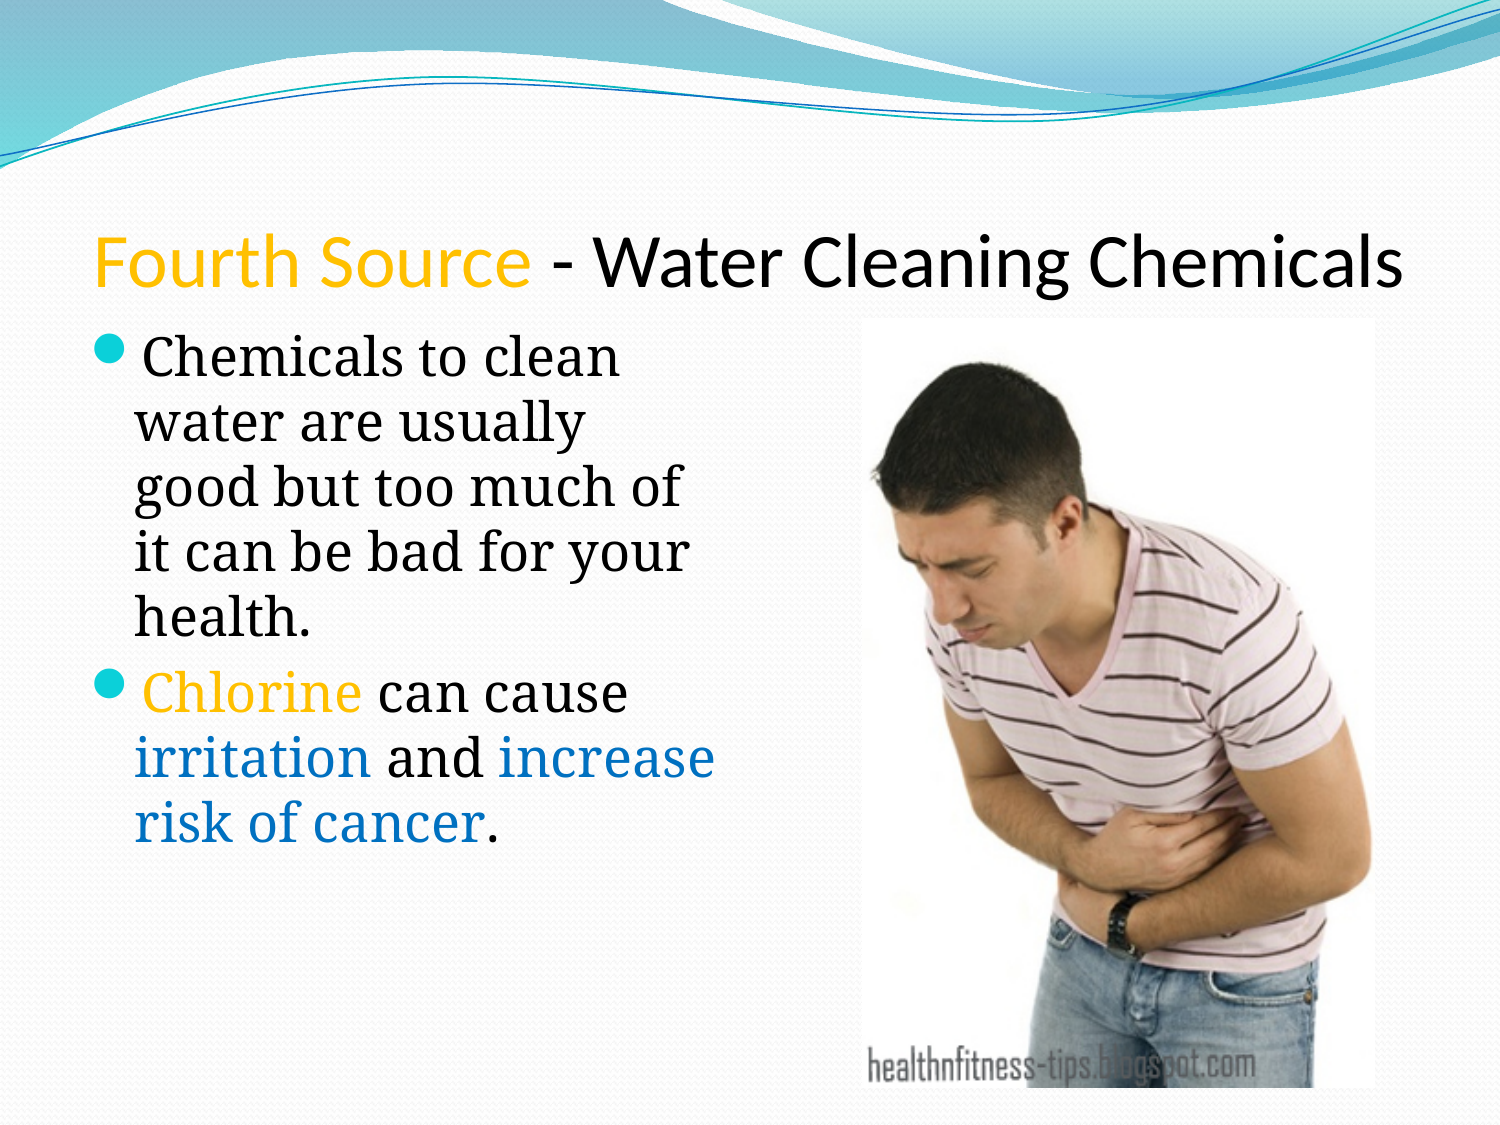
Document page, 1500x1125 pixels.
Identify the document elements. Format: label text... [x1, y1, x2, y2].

list Chemicals to clean water are usually good but too much of it can be bad for your health. Chlorine can cause irritation and increase risk of cancer. [74, 314, 738, 1043]
title Fourth Source - Water Cleaning Chemicals [74, 115, 1426, 304]
picture [862, 318, 1376, 1088]
